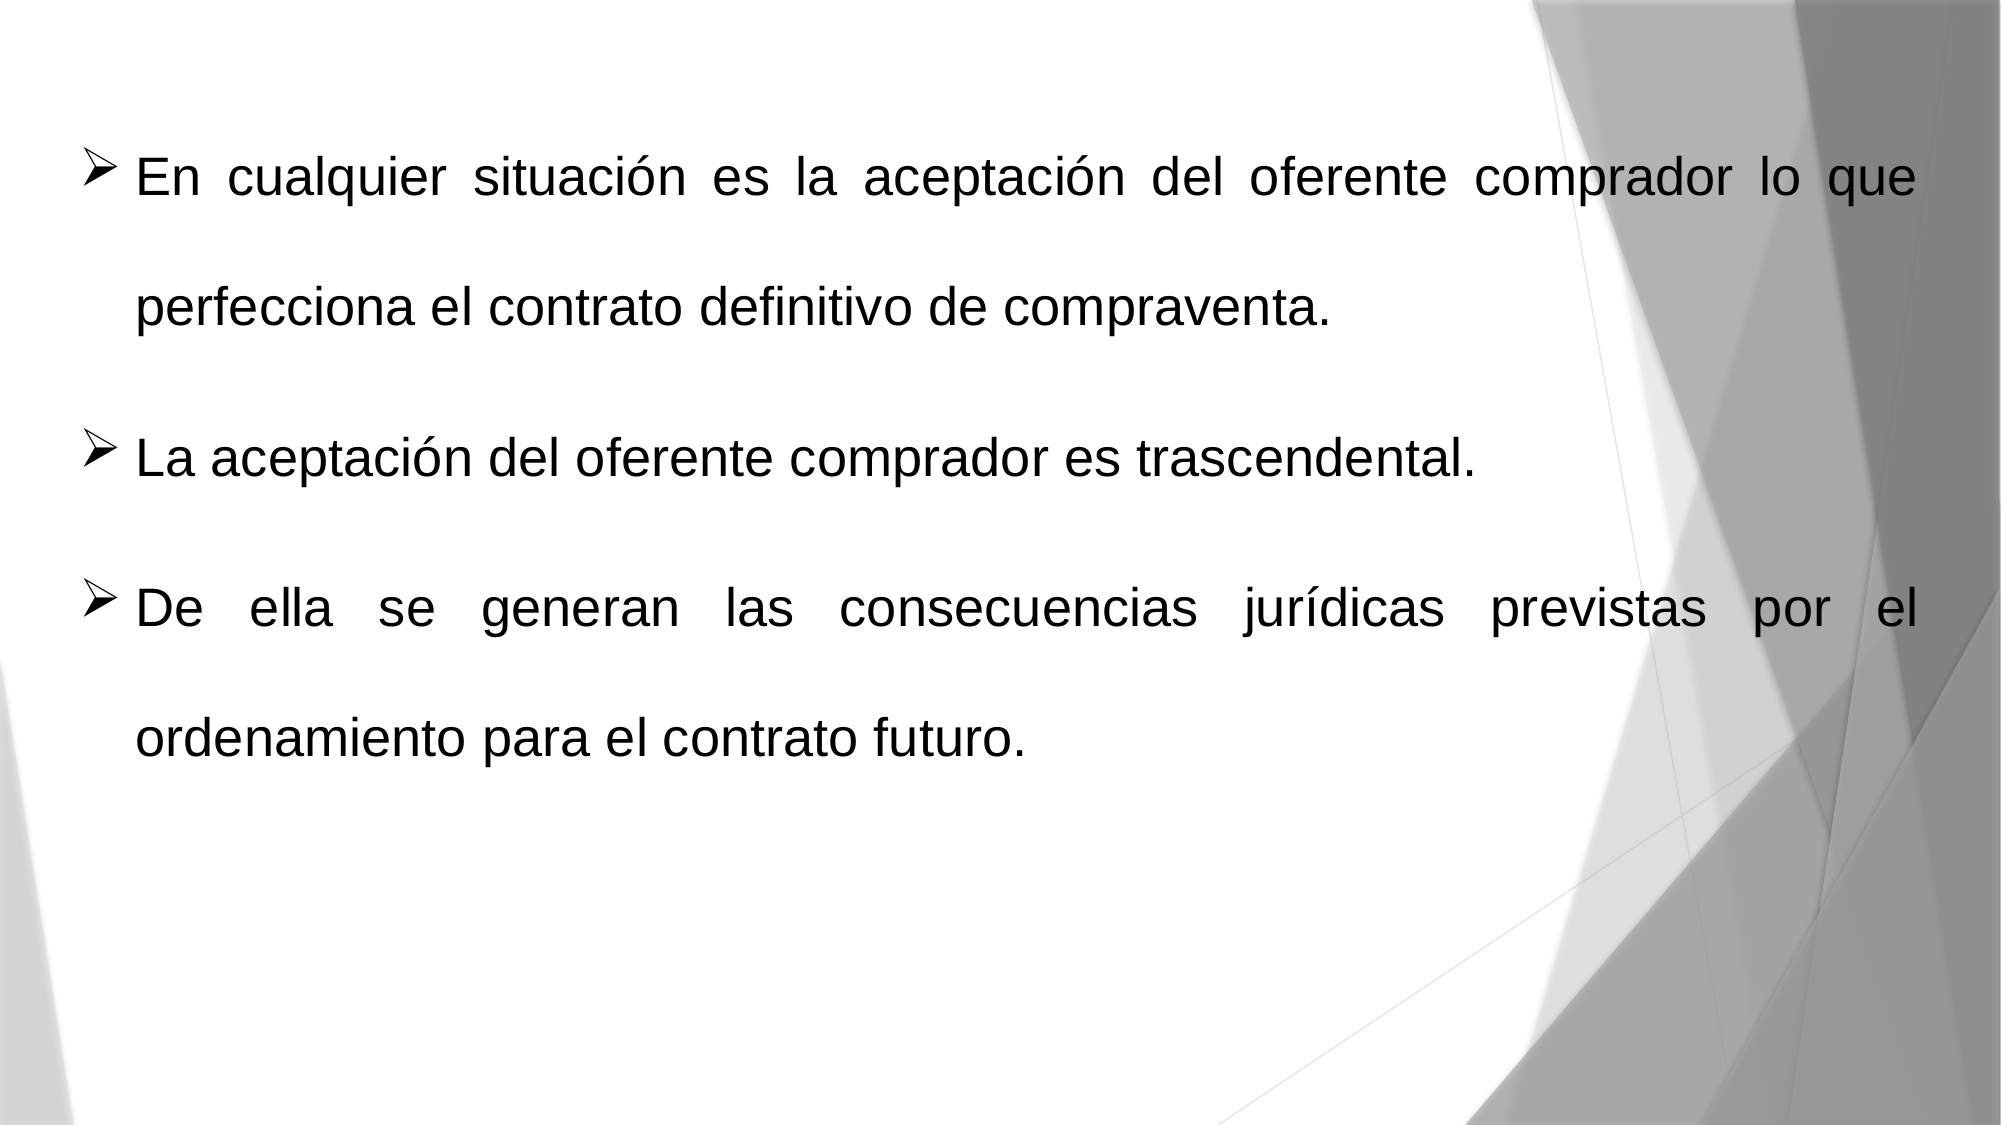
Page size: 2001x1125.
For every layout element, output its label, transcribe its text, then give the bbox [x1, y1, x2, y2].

list En cualquier situación es la aceptación del oferente comprador lo que perfecciona el contrato definitivo de compraventa. La aceptación del oferente comprador es trascendental. De ella se generan las consecuencias jurídicas previstas por el ordenamiento para el contrato futuro. [64, 68, 1936, 994]
